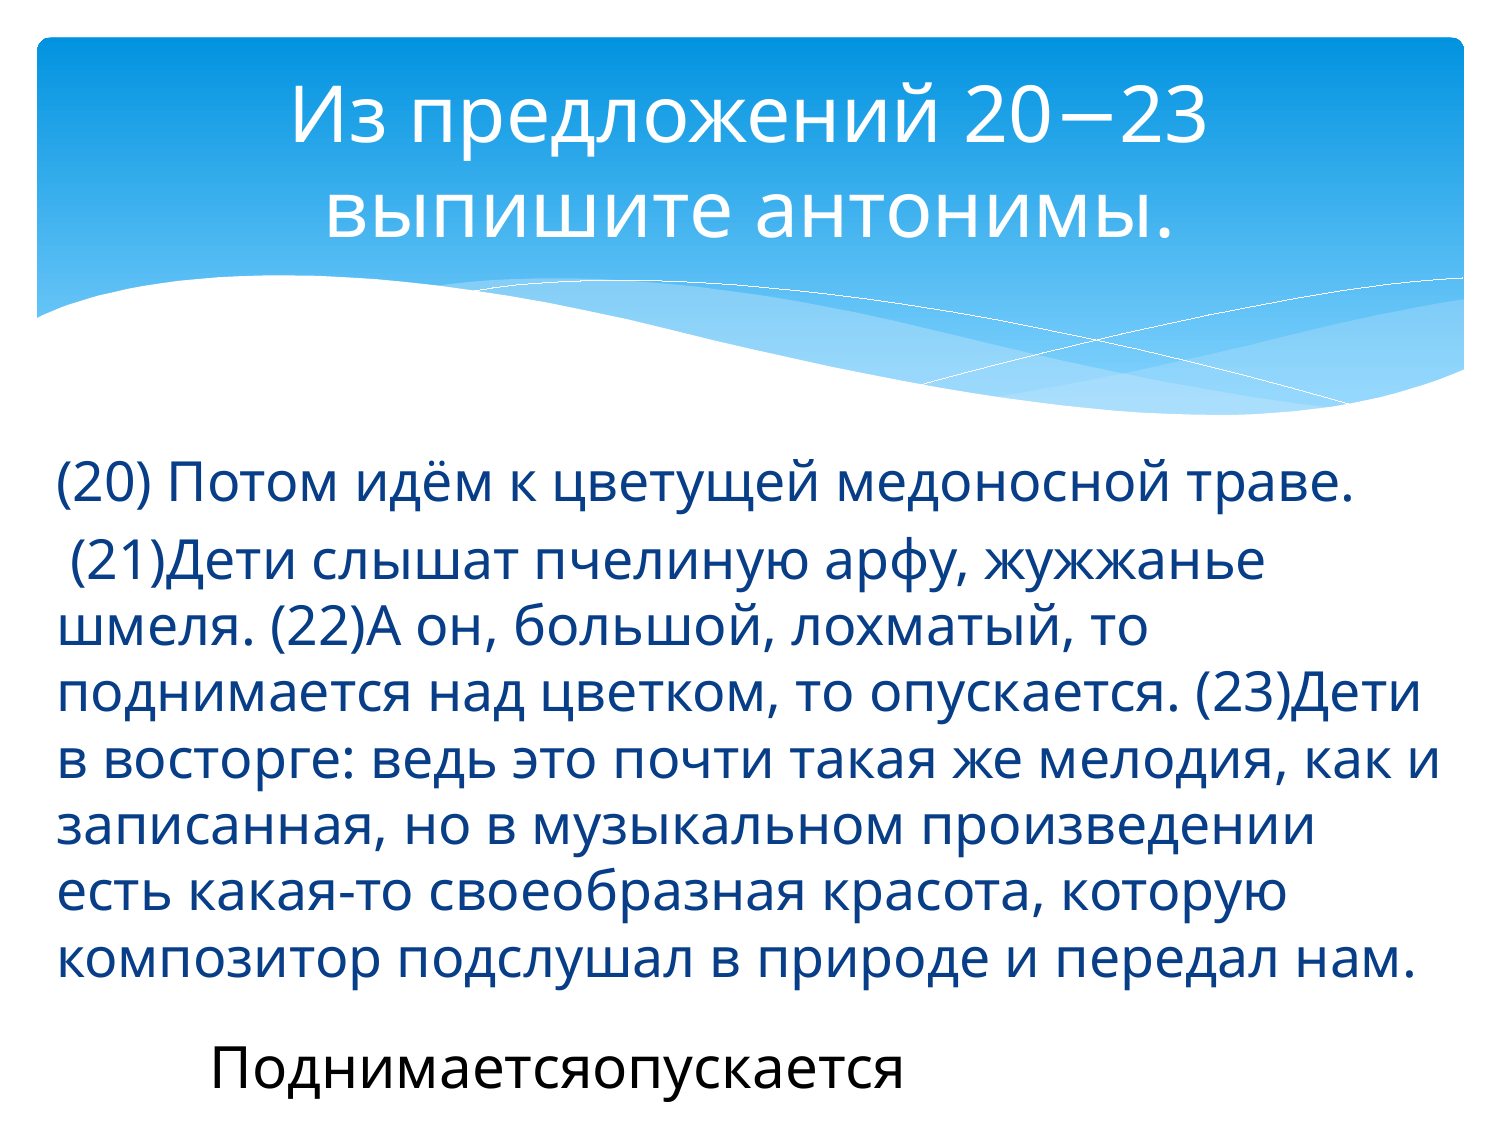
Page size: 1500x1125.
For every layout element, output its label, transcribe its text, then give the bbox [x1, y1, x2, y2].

title Из предложений 20−23 выпишите антонимы. [75, 55, 1425, 261]
list (20) Потом идём к цветущей медоносной траве. (21)Дети слышат пчелиную арфу, жужжанье шмеля. (22)А он, большой, лохматый, то поднимается над цветком, то опускается. (23)Дети в восторге: ведь это почти такая же мелодия, как и записанная, но в музыкальном произведении есть какая-то своеобразная красота, которую композитор подслушал в природе и передал нам. [41, 438, 1459, 1005]
text_box Поднимаетсяопускается [194, 1023, 1317, 1108]
